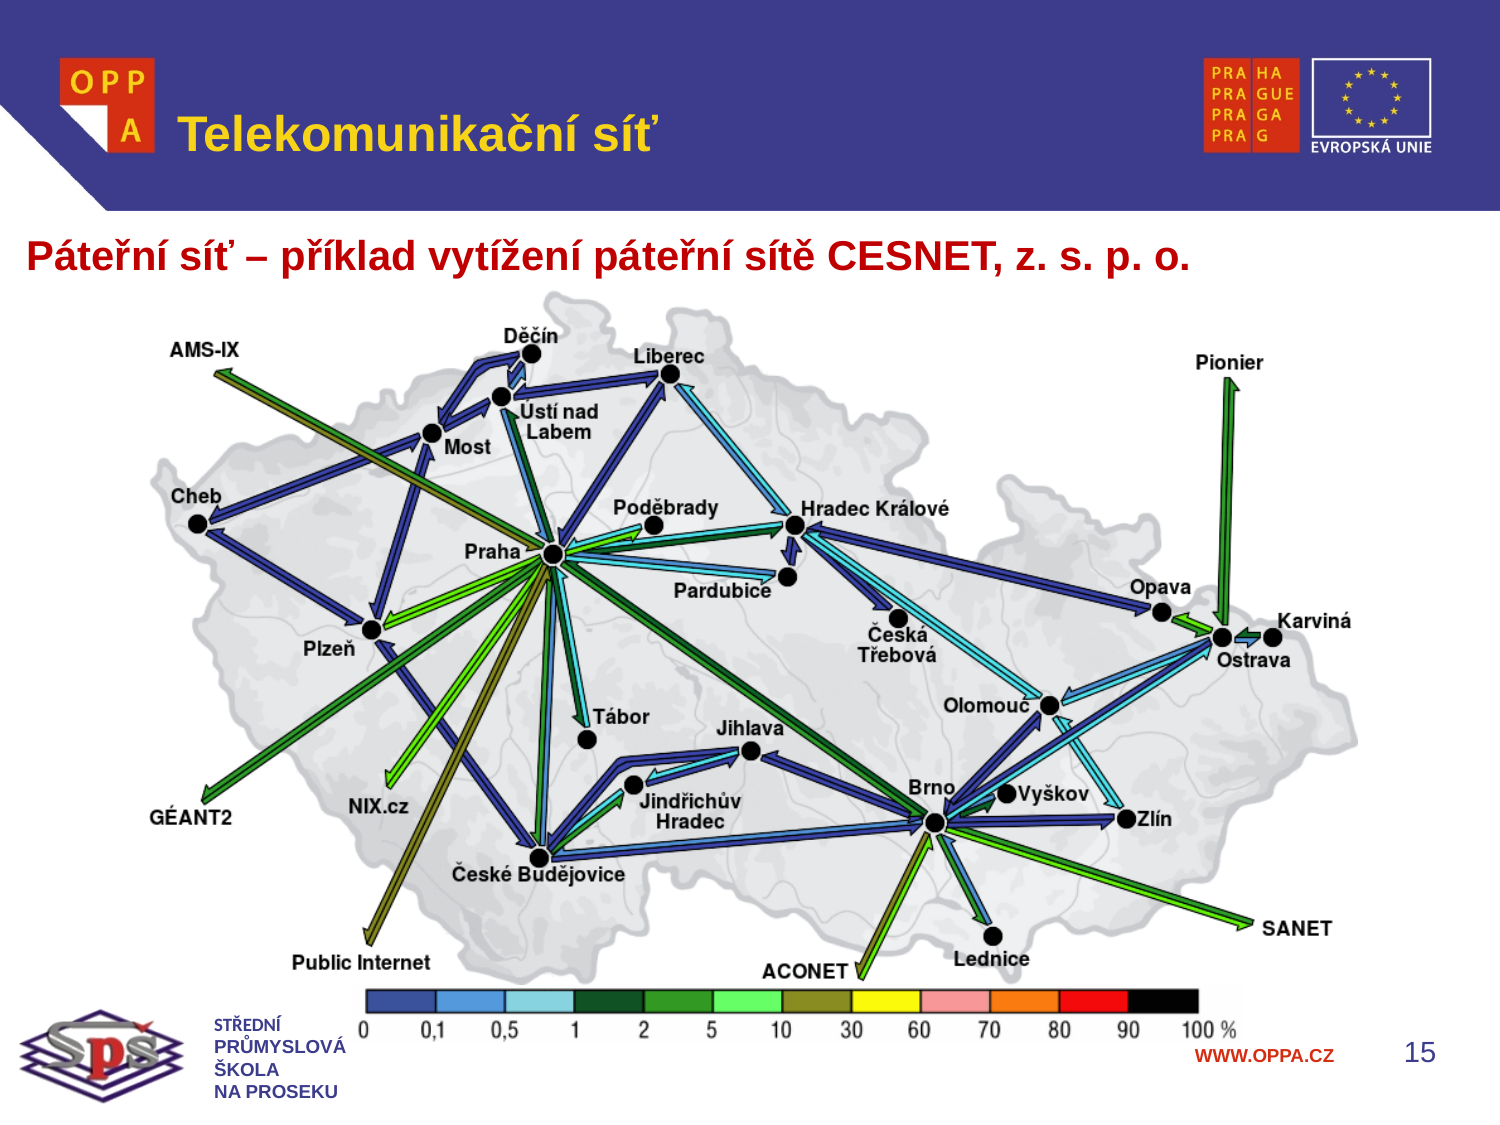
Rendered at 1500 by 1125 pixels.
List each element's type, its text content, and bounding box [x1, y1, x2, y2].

text_box STŘEDNÍ PRŮMYSLOVÁ ŠKOLA NA PROSEKU [199, 1004, 509, 1110]
text_box Páteřní síť – příklad vytížení páteřní sítě CESNET, z. s. p. o. [11, 221, 1495, 287]
title Telekomunikační síť [177, 38, 1137, 162]
picture [148, 289, 1358, 1043]
picture [19, 1001, 186, 1107]
slide_number 15 [1339, 1015, 1437, 1069]
picture [0, 0, 1500, 211]
